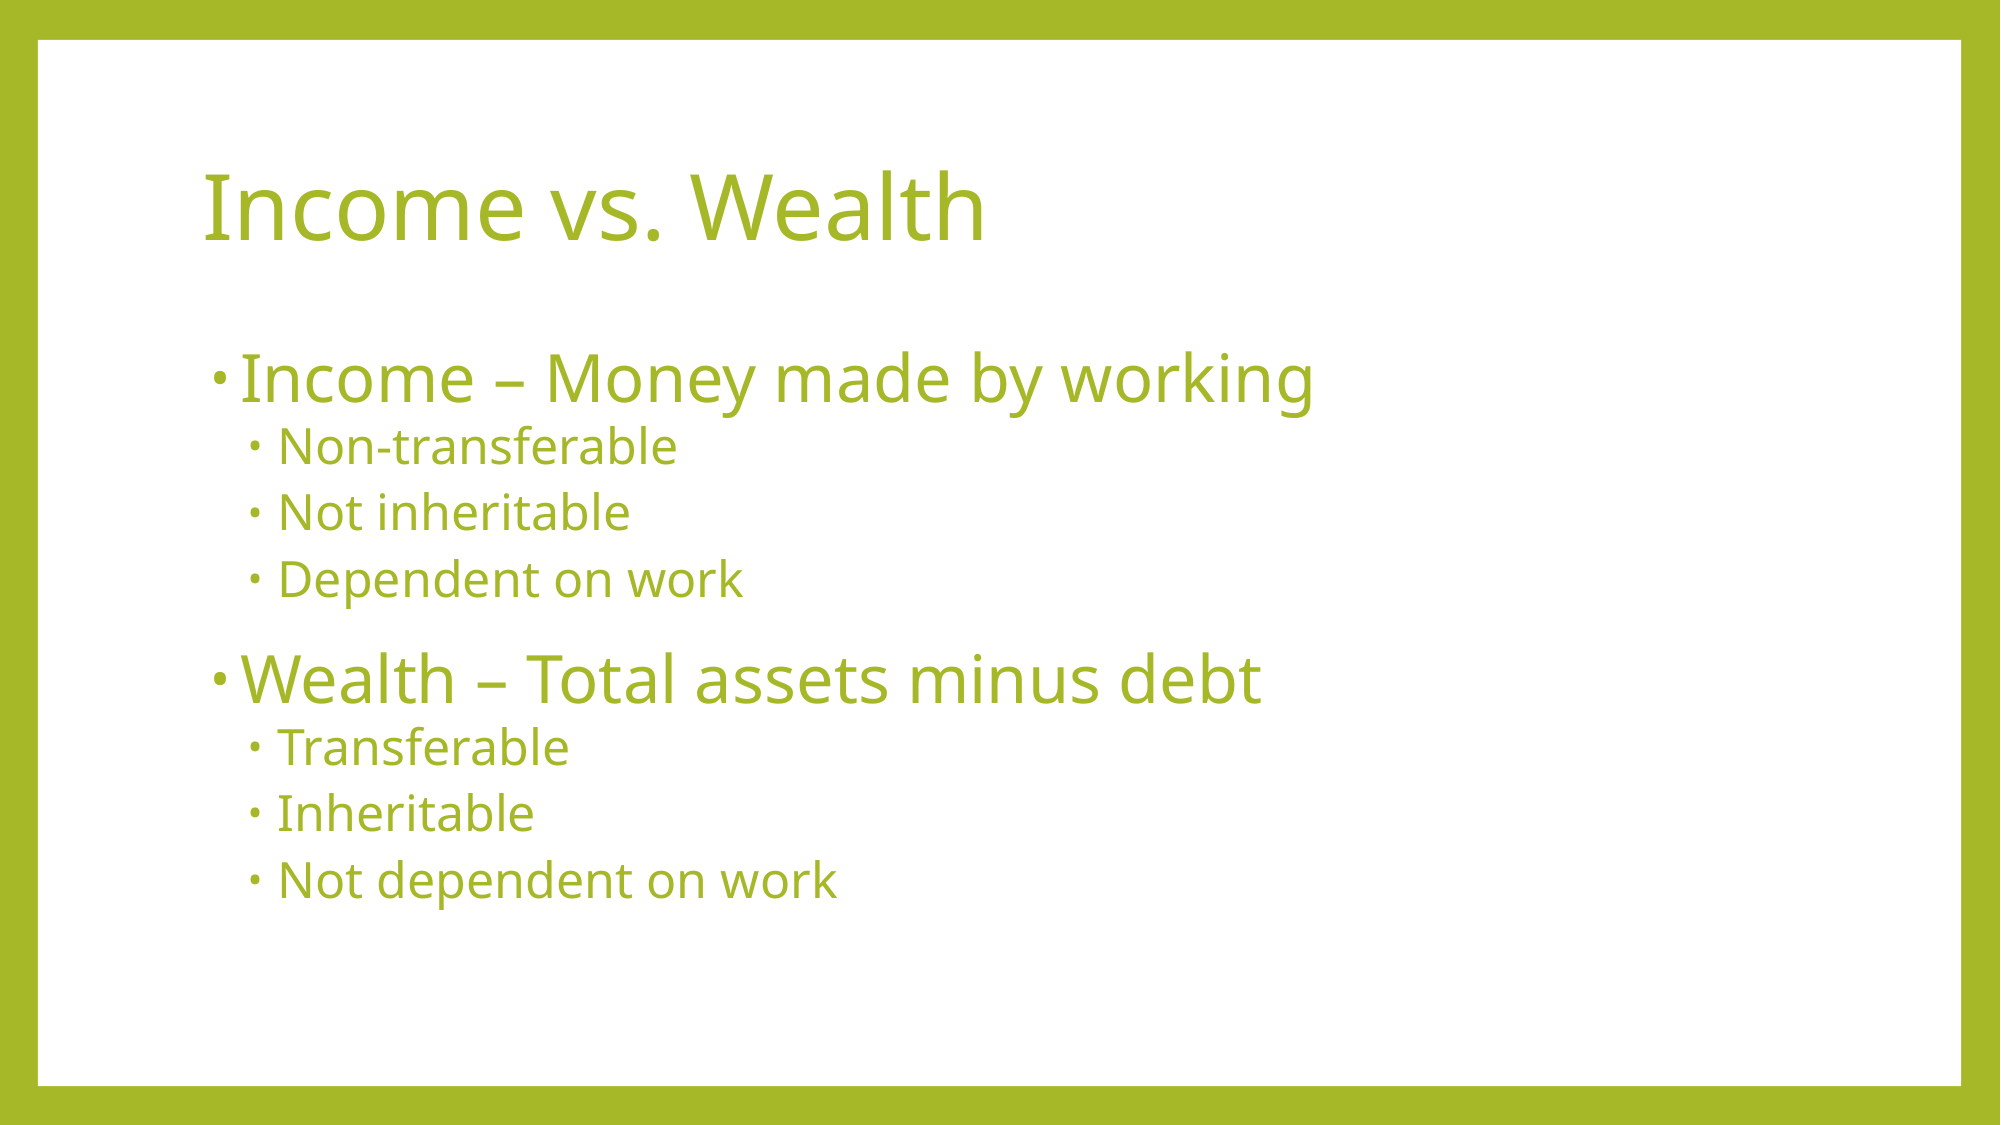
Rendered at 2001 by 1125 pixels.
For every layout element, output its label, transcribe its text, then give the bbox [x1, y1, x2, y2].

list Income – Money made by working Non-transferable Not inheritable Dependent on work Wealth – Total assets minus debt Transferable Inheritable Not dependent on work [187, 337, 1808, 1000]
title Income vs. Wealth [187, 99, 1808, 323]
